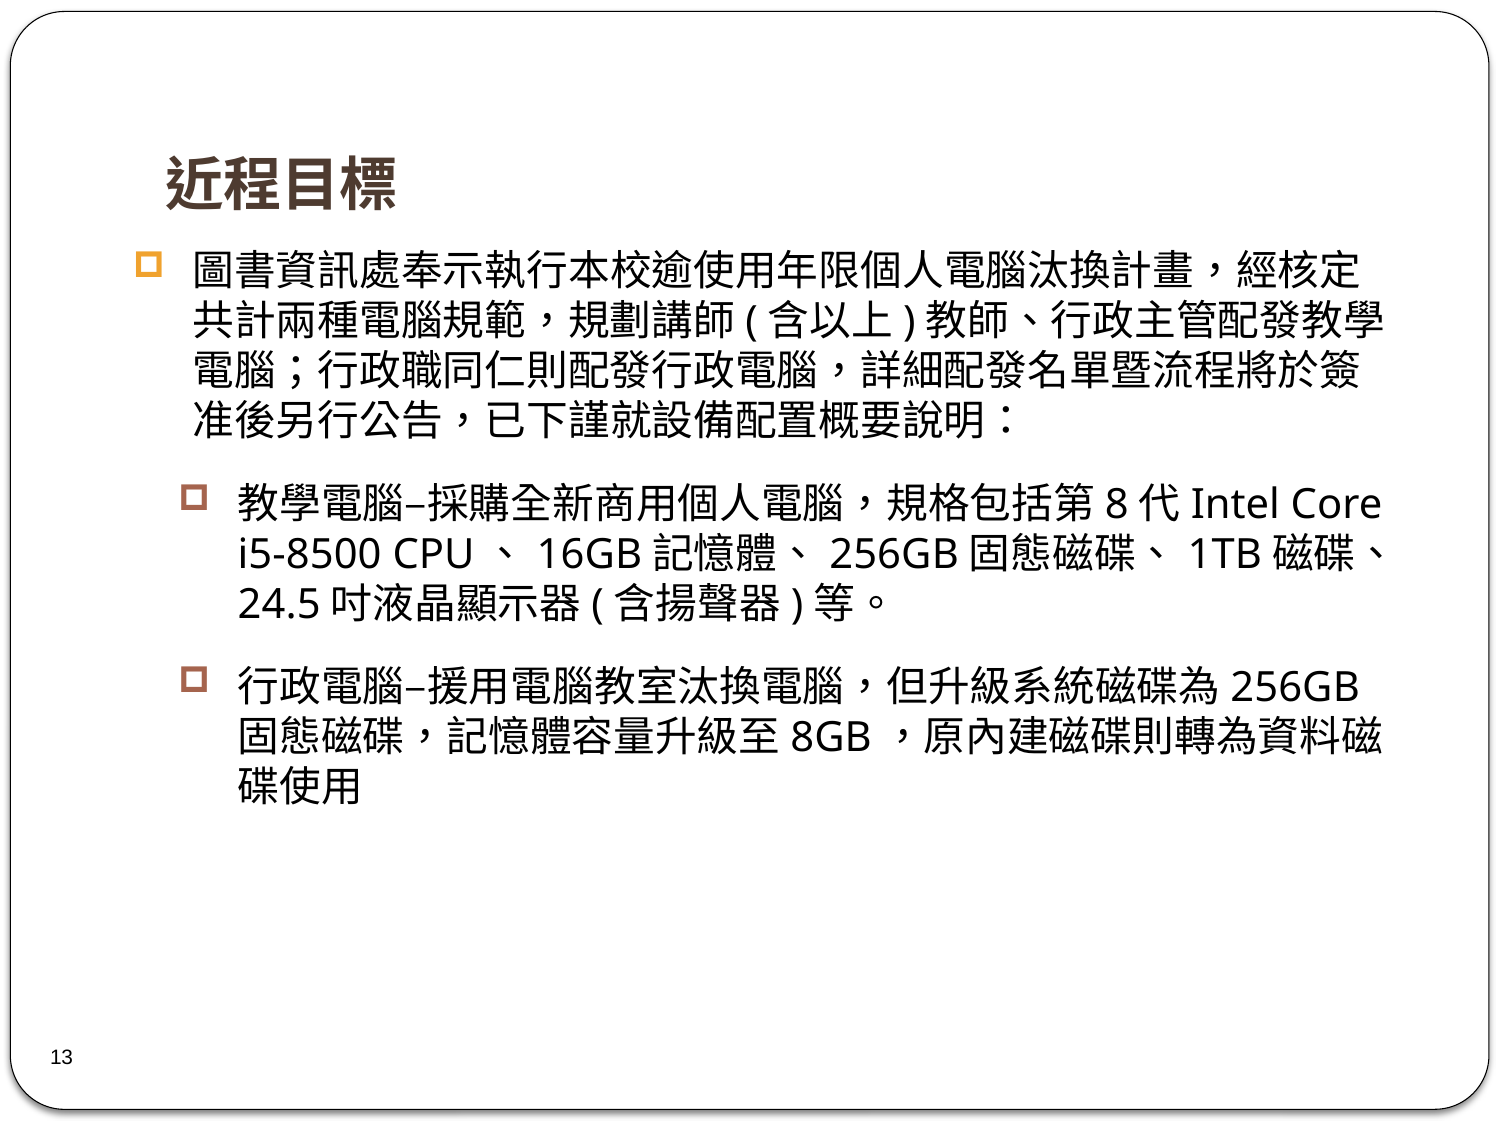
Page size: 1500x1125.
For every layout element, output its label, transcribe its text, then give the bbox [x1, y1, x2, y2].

title 近程目標 [150, 45, 1425, 233]
list 圖書資訊處奉示執行本校逾使用年限個人電腦汰換計畫，經核定共計兩種電腦規範，規劃講師(含以上)教師、行政主管配發教學電腦；行政職同仁則配發行政電腦，詳細配發名單暨流程將於簽准後另行公告，已下謹就設備配置概要說明： 教學電腦–採購全新商用個人電腦，規格包括第8代Intel Core i5-8500 CPU、16GB記憶體、256GB固態磁碟、1TB磁碟、24.5吋液晶顯示器(含揚聲器)等。 行政電腦–援用電腦教室汰換電腦，但升級系統磁碟為256GB固態磁碟，記憶體容量升級至8GB，原內建磁碟則轉為資料磁碟使用 [118, 236, 1418, 945]
slide_number 13 [23, 1018, 99, 1094]
